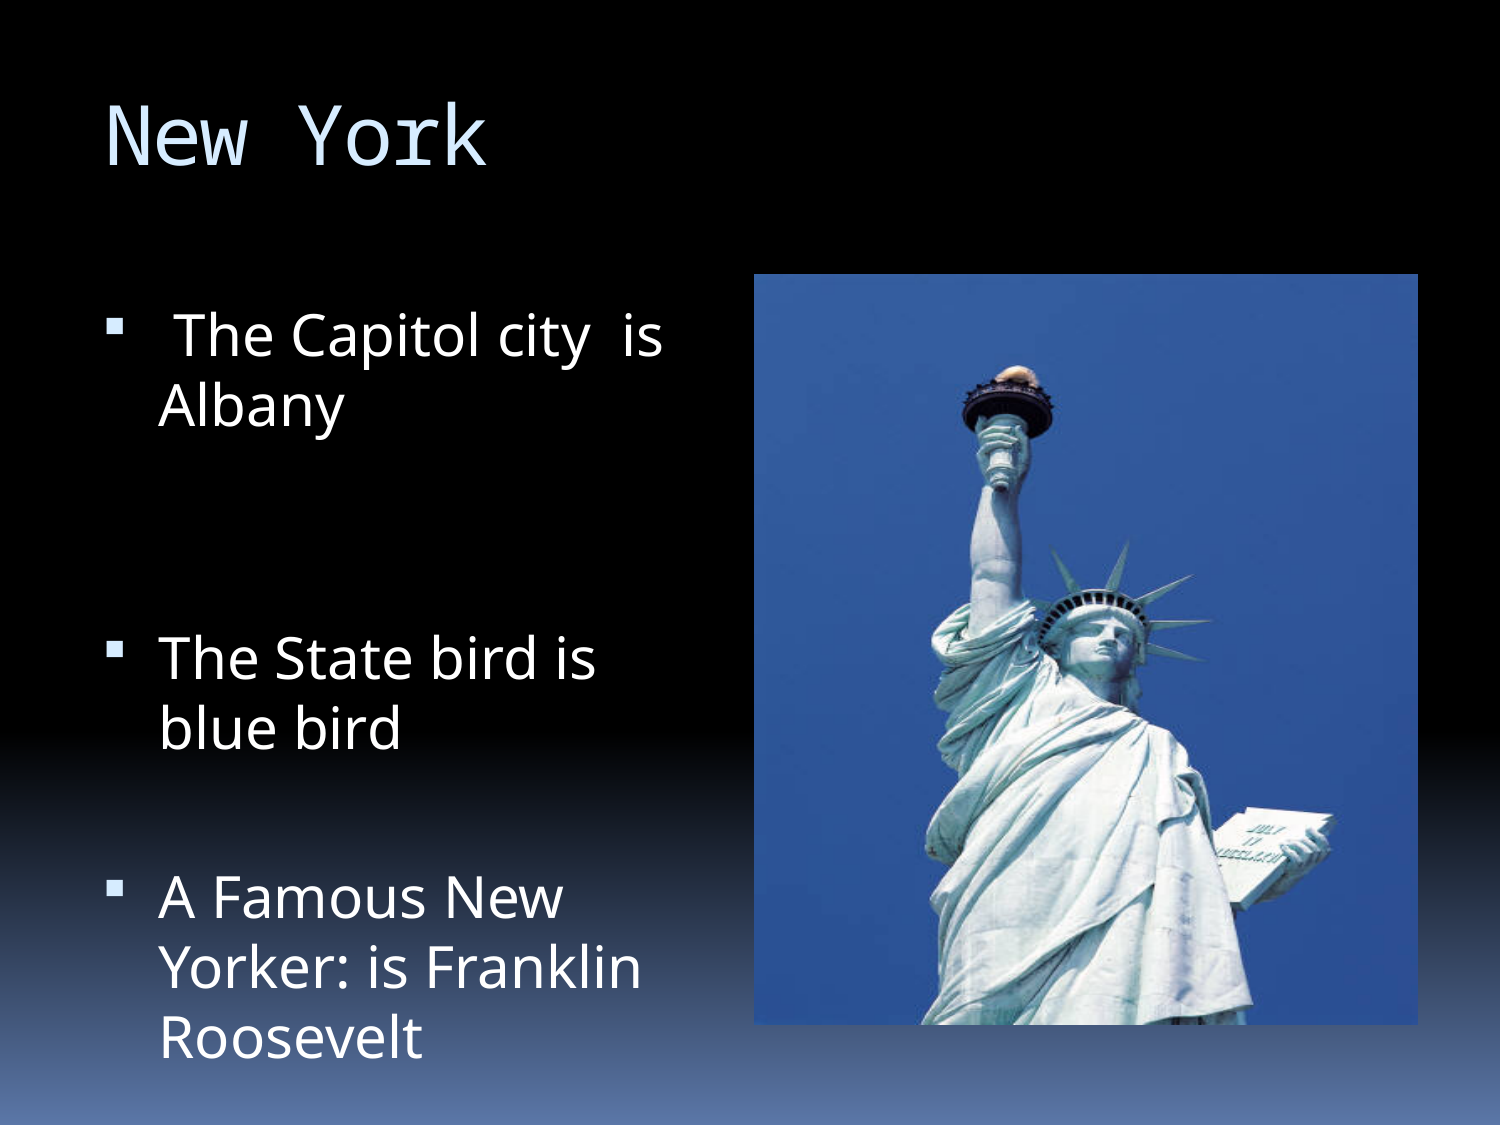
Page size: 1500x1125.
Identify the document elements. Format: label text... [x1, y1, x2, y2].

list The Capitol city is Albany The State bird is blue bird A Famous New Yorker: is Franklin Roosevelt [76, 290, 739, 1033]
title New York [89, 75, 1440, 225]
picture [754, 274, 1418, 1026]
